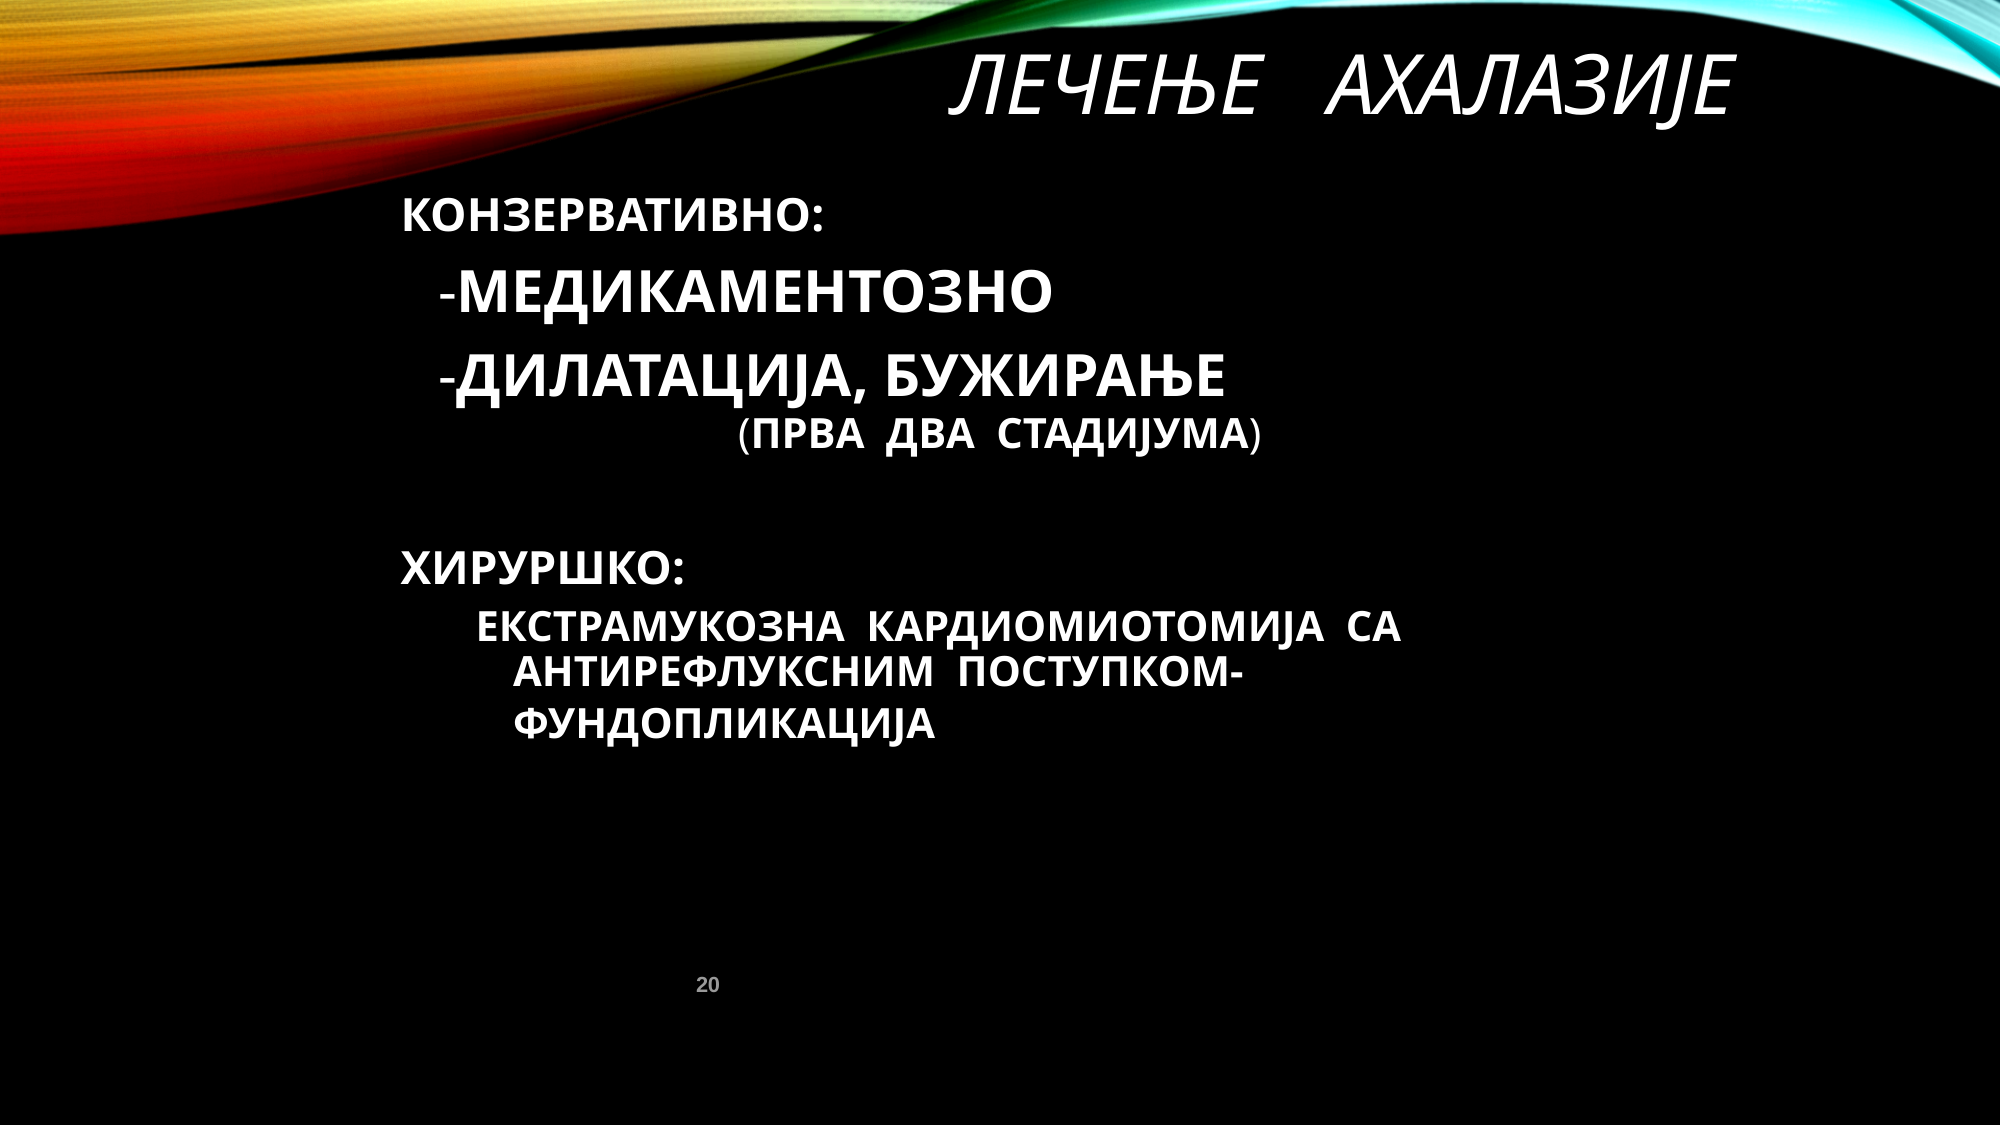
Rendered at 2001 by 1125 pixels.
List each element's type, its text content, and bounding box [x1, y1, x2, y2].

slide_number 20 [384, 958, 735, 1009]
picture [0, 0, 2000, 237]
title ЛЕЧЕЊЕ АХАЛАЗИЈЕ [249, 0, 1750, 176]
list КОНЗЕРВАТИВНО: -МЕДИКАМЕНТОЗНО -ДИЛАТАЦИЈА, БУЖИРАЊЕ (ПРВА ДВА СТАДИЈУМА) ХИРУРШКО: ЕКСТРАМУКОЗНА КАРДИОМИОТОМИЈА СА АНТИРЕФЛУКСНИМ ПОСТУПКОМ-ФУНДОПЛИКАЦИЈА [385, 184, 1600, 1094]
